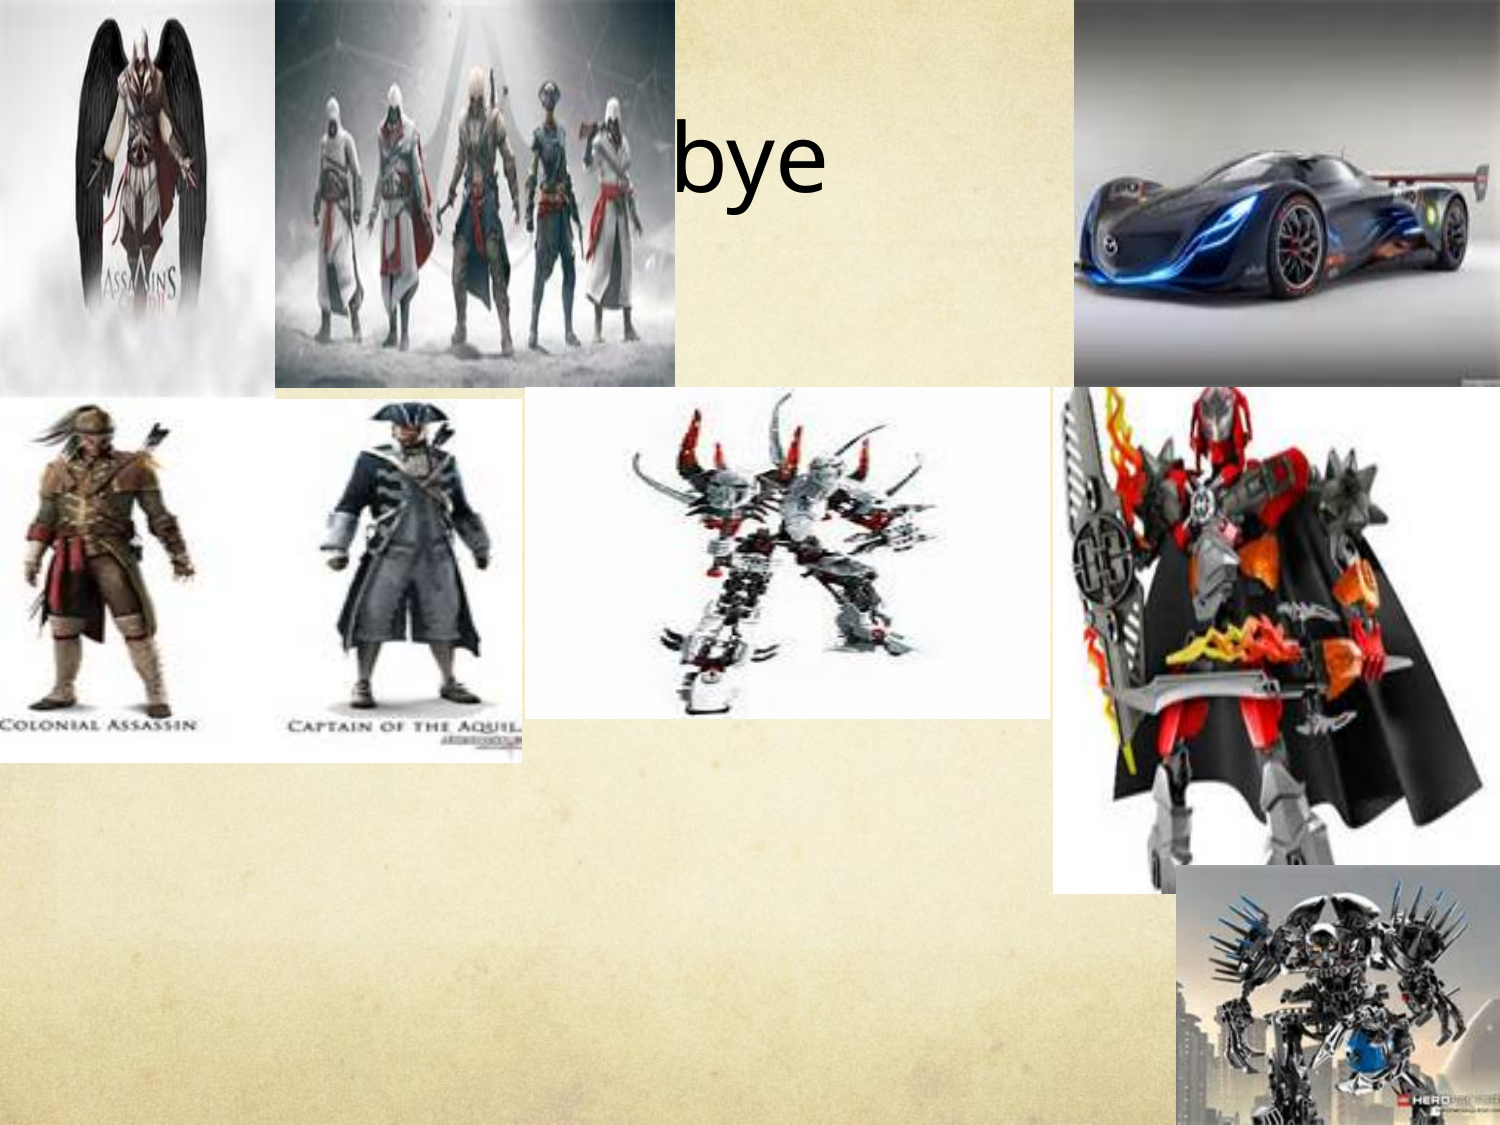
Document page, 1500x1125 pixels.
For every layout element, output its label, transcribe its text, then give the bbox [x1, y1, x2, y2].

picture [0, 0, 1500, 1125]
title bye [689, 82, 1061, 225]
